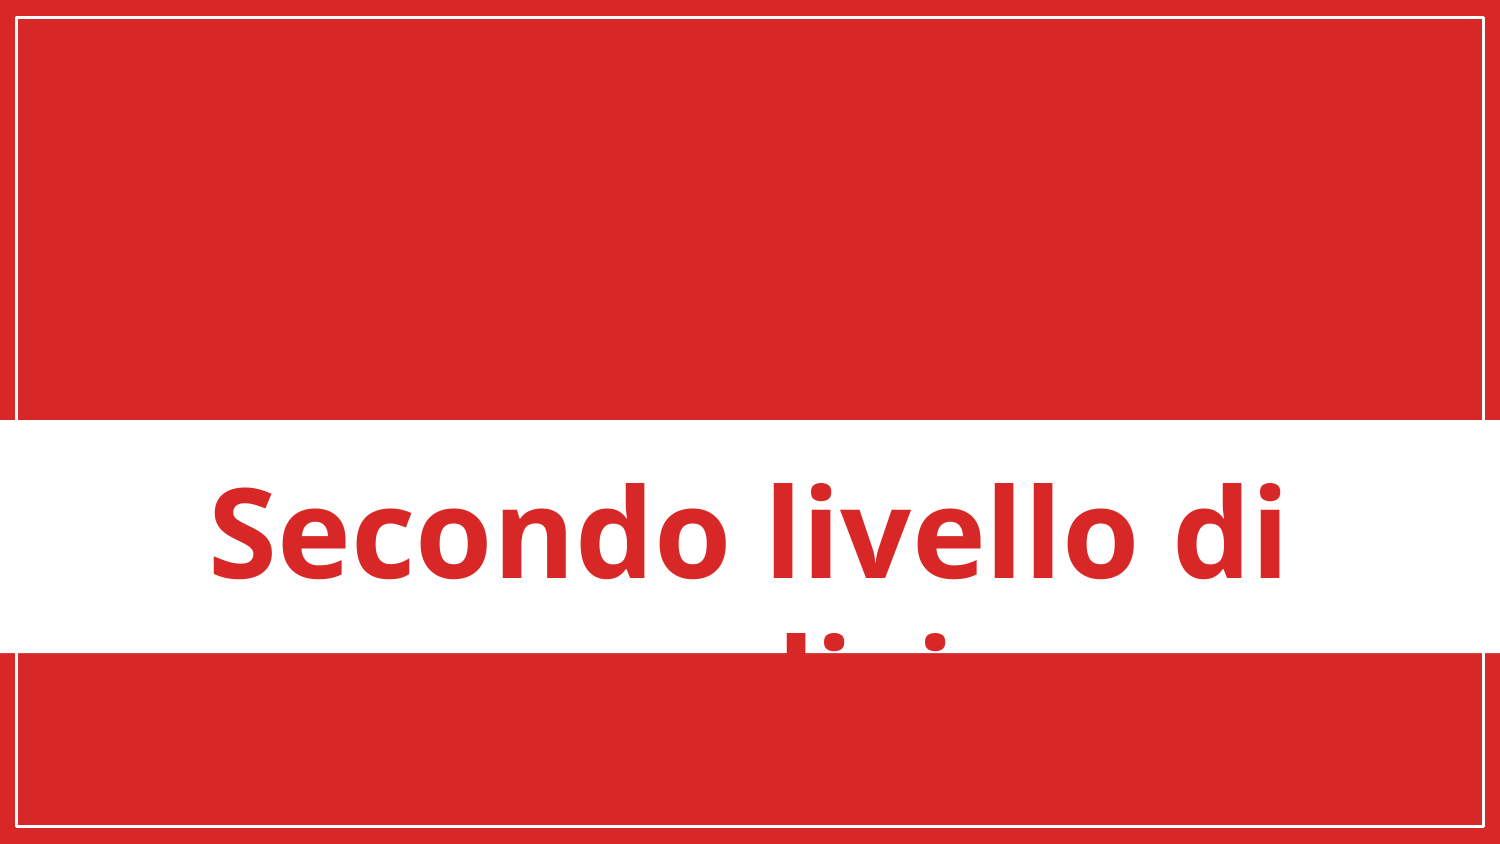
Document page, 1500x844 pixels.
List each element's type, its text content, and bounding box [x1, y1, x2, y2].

title Secondo livello di analisi [0, 438, 1500, 651]
